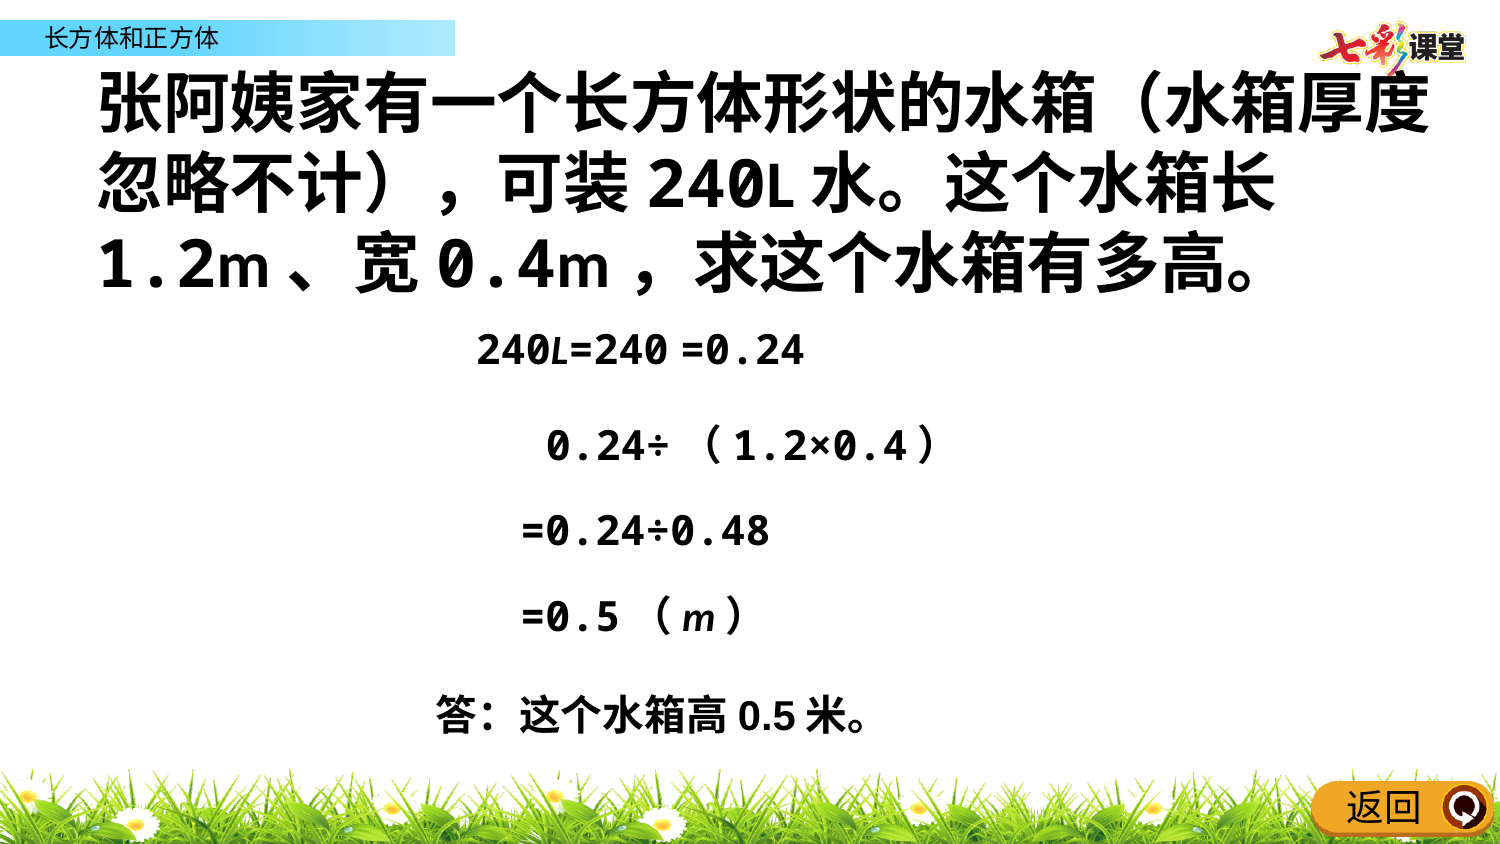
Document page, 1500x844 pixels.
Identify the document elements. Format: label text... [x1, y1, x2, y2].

text_box 张阿姨家有一个长方体形状的水箱（水箱厚度忽略不计），可装240L水。这个水箱长1.2m、宽0.4m，求这个水箱有多高。 [85, 55, 1471, 307]
picture [1316, 20, 1468, 55]
text_box 0.24÷（1.2×0.4） [534, 403, 992, 475]
picture [0, 769, 1500, 844]
text_box 答：这个水箱高0.5米。 [424, 673, 980, 745]
text_box =0.5（m） [509, 573, 850, 646]
text_box =0.24÷0.48 [509, 488, 967, 560]
